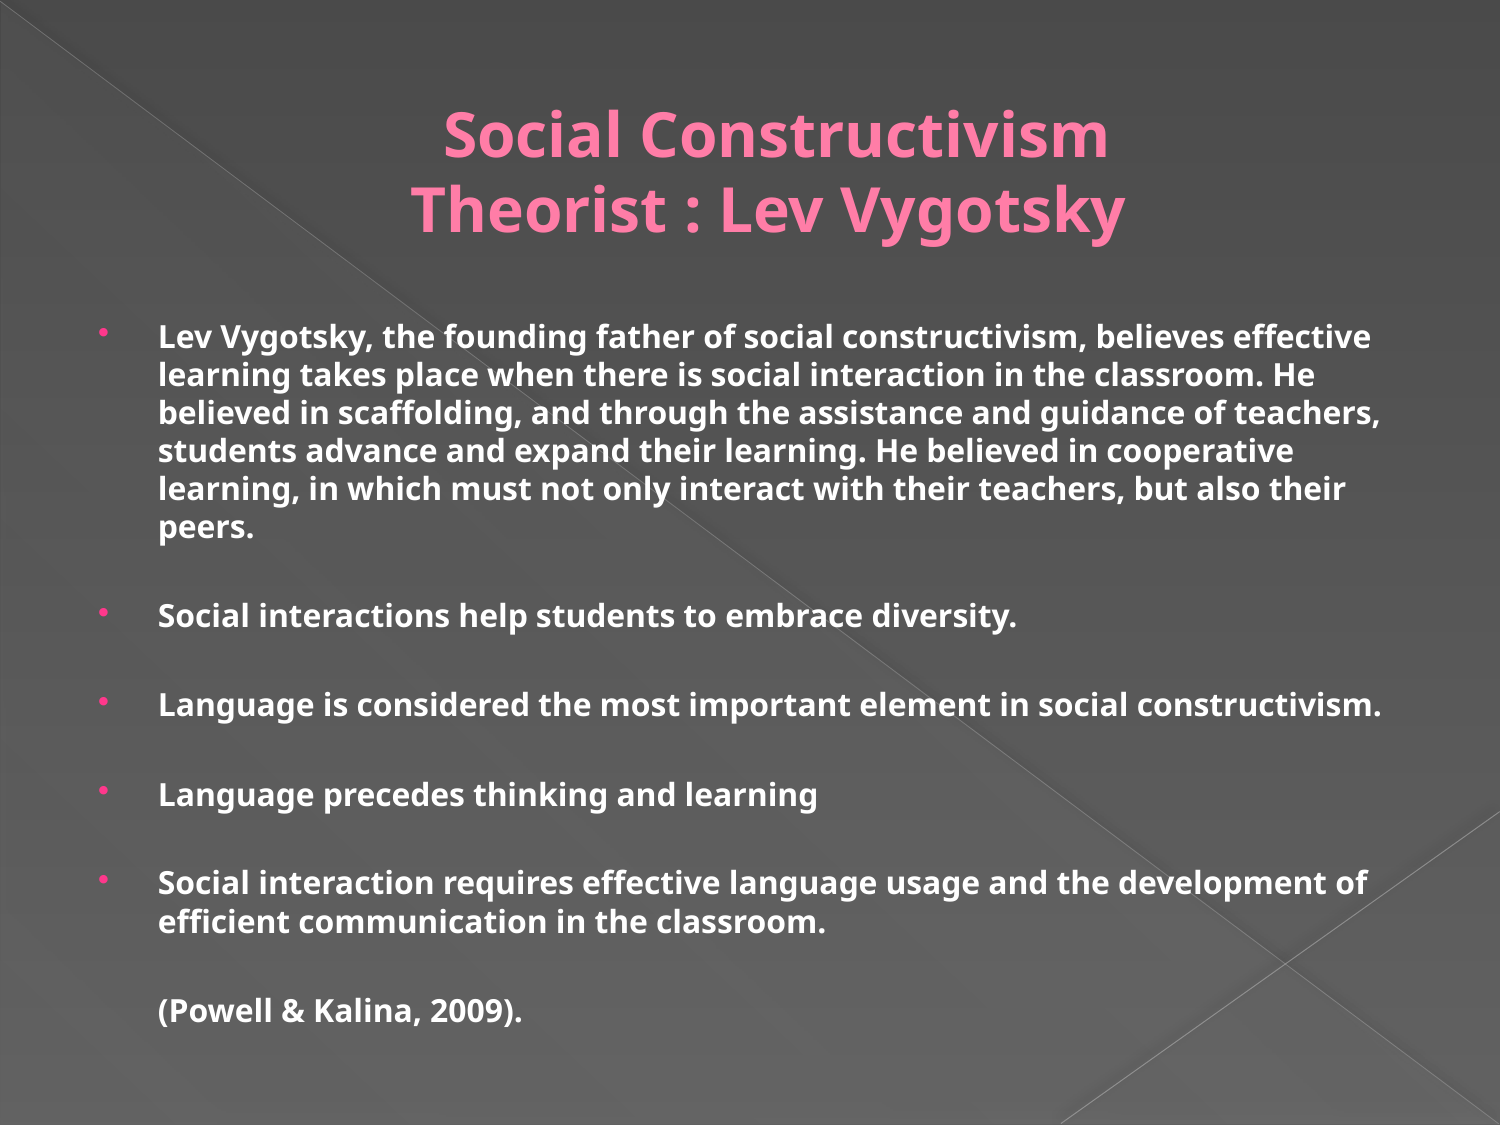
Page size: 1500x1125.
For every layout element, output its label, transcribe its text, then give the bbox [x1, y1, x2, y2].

title Social Constructivism Theorist : Lev Vygotsky [75, 87, 1425, 308]
list Lev Vygotsky, the founding father of social constructivism, believes effective learning takes place when there is social interaction in the classroom. He believed in scaffolding, and through the assistance and guidance of teachers, students advance and expand their learning. He believed in cooperative learning, in which must not only interact with their teachers, but also their peers. Social interactions help students to embrace diversity. Language is considered the most important element in social constructivism. Language precedes thinking and learning Social interaction requires effective language usage and the development of efficient communication in the classroom. (Powell & Kalina, 2009). [75, 308, 1425, 1059]
